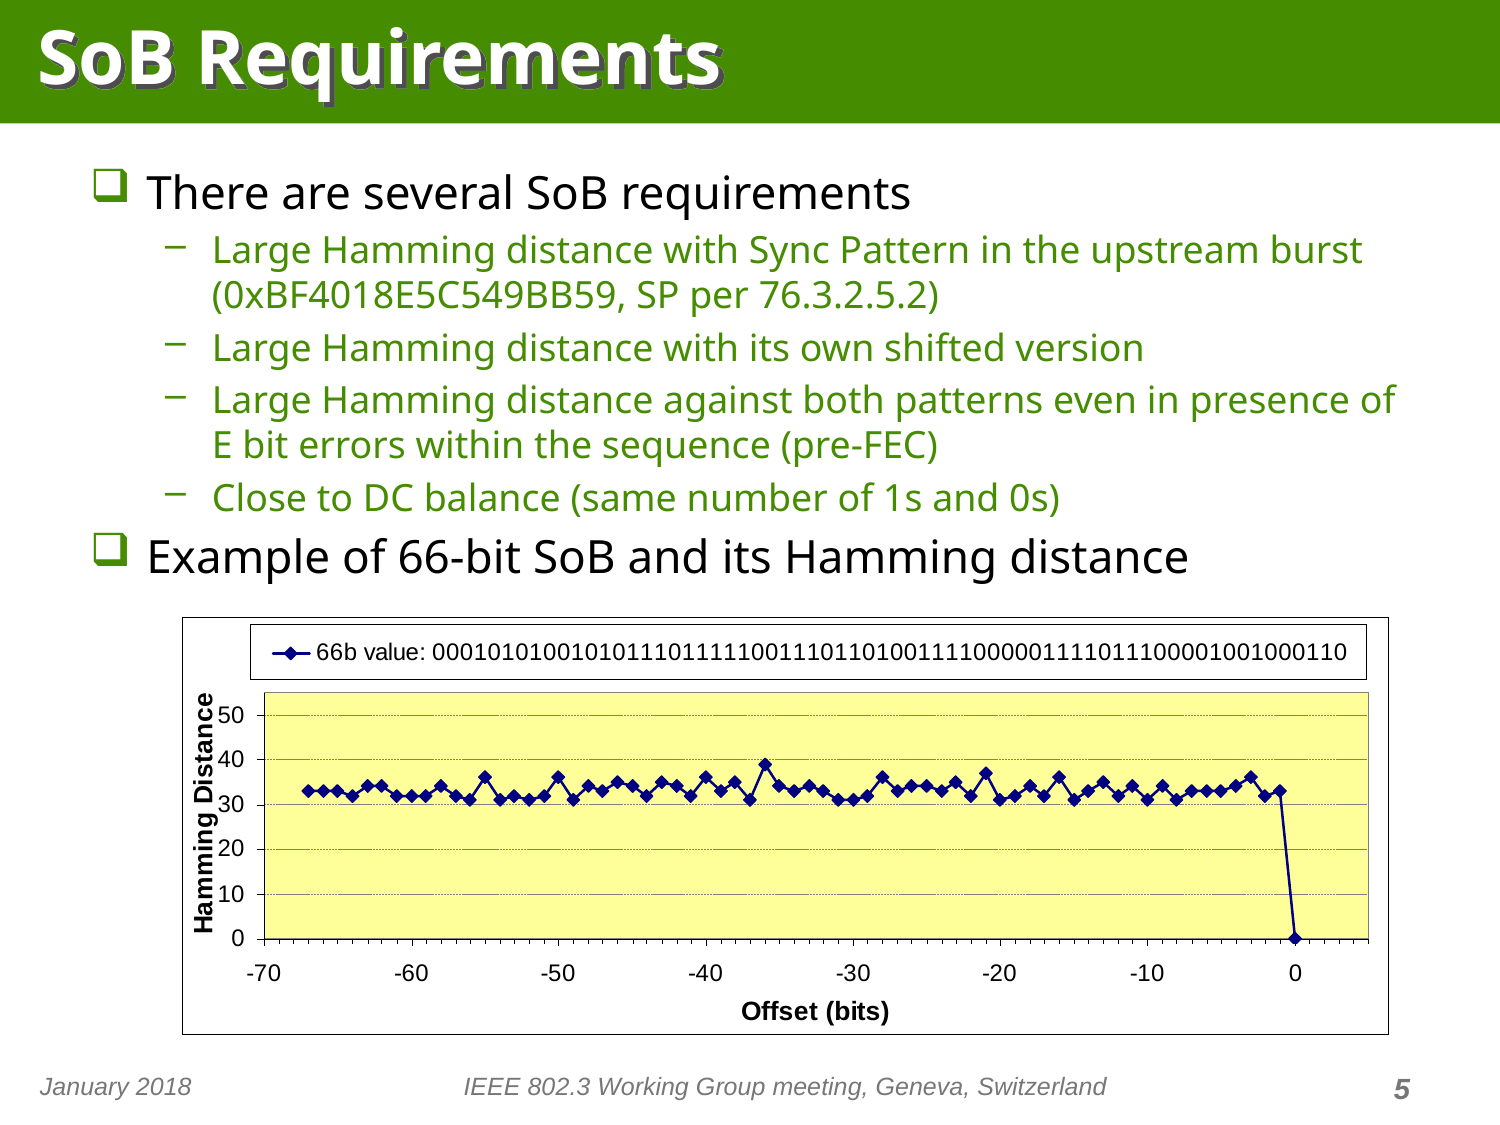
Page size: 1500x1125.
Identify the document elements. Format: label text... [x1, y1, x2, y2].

footer IEEE 802.3 Working Group meeting, Geneva, Switzerland [360, 1062, 1212, 1103]
list There are several SoB requirements Large Hamming distance with Sync Pattern in the upstream burst (0xBF4018E5C549BB59, SP per 76.3.2.5.2) Large Hamming distance with its own shifted version Large Hamming distance against both patterns even in presence of E bit errors within the sequence (pre-FEC) Close to DC balance (same number of 1s and 0s) Example of 66-bit SoB and its Hamming distance [75, 156, 1425, 1041]
picture [175, 610, 1397, 1042]
title SoB Requirements [37, 4, 1462, 105]
slide_number 5 [1237, 1062, 1426, 1103]
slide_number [24, 1062, 337, 1103]
